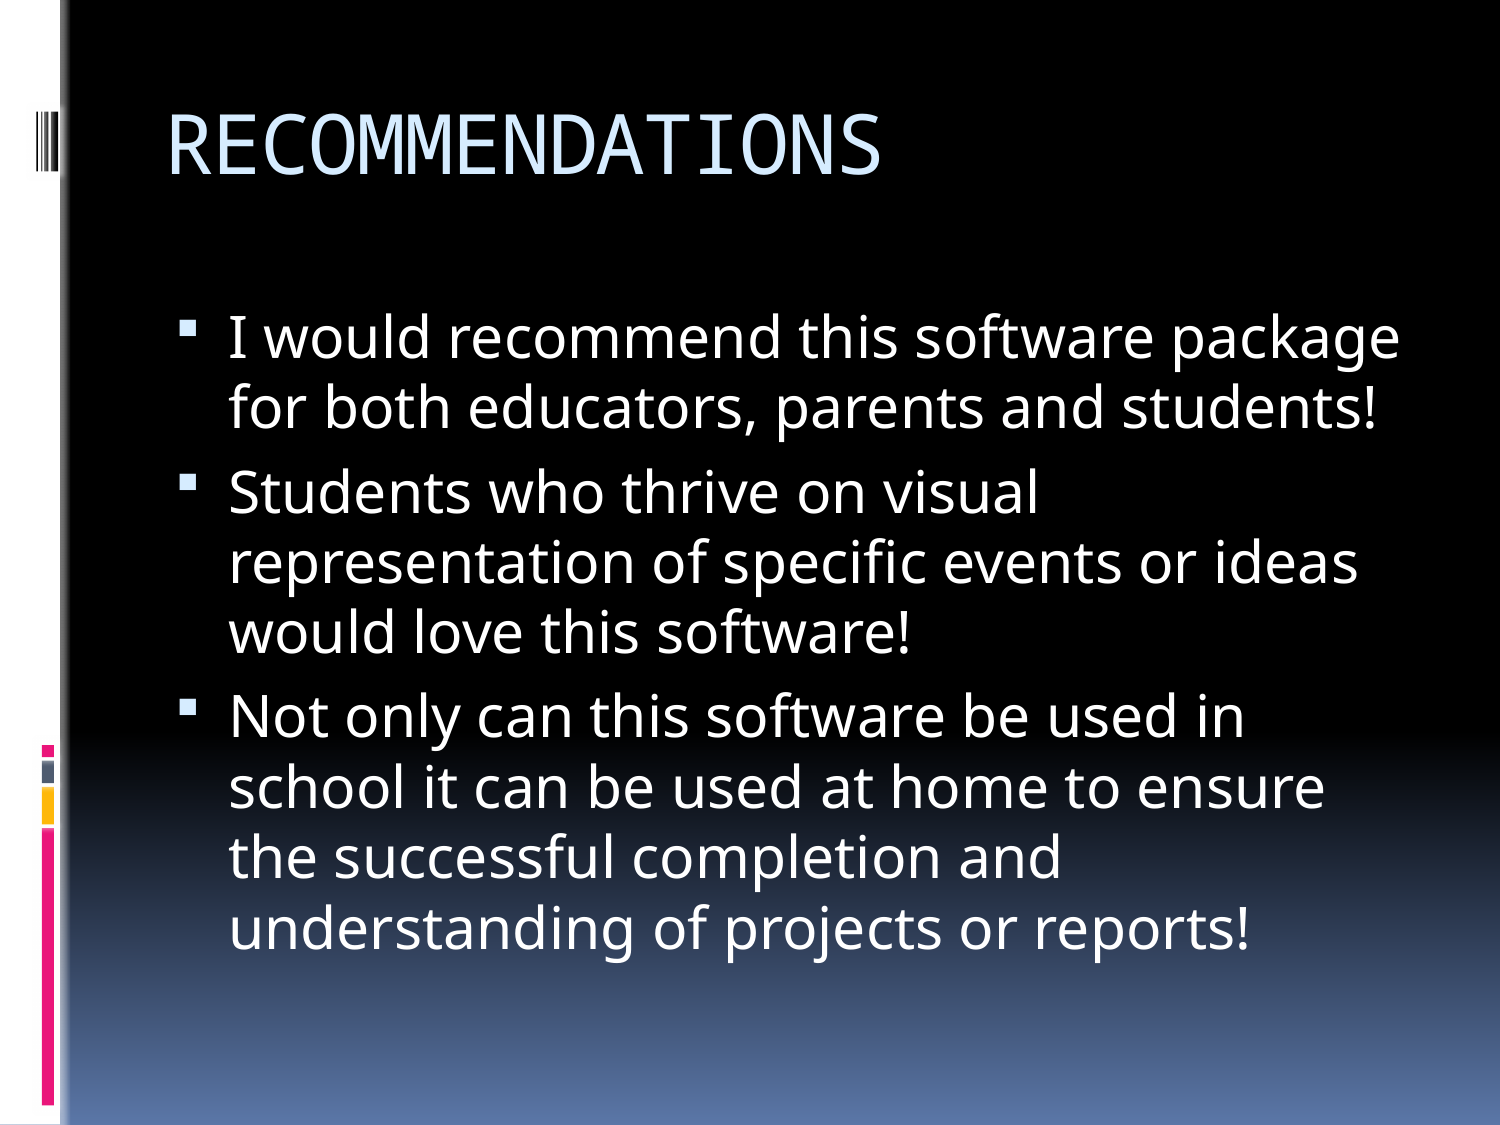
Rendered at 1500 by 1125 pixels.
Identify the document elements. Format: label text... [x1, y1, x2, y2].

list I would recommend this software package for both educators, parents and students! Students who thrive on visual representation of specific events or ideas would love this software! Not only can this software be used in school it can be used at home to ensure the successful completion and understanding of projects or reports! [150, 292, 1425, 1043]
title RECOMMENDATIONS [150, 83, 1425, 234]
